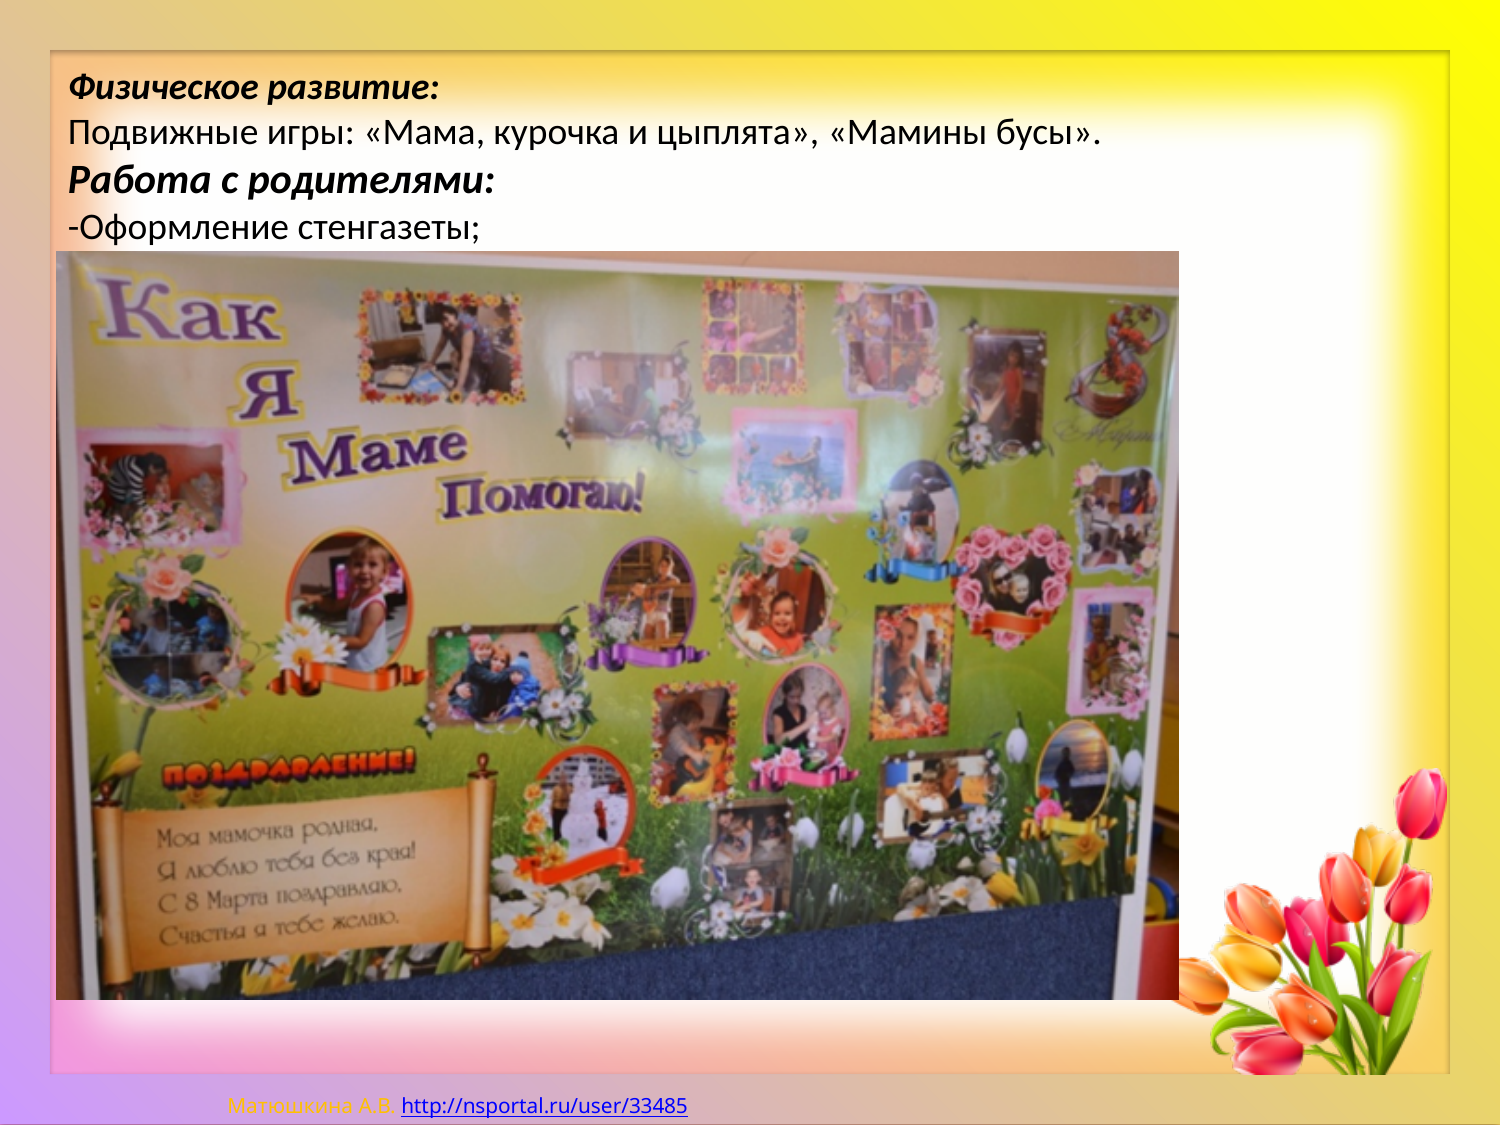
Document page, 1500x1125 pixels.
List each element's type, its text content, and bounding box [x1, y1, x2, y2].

picture [55, 251, 1447, 1075]
text_box Физическое развитие: Подвижные игры: «Мама, курочка и цыплята», «Мамины бусы». Работа с родителями: -Оформление стенгазеты; [53, 54, 1436, 255]
